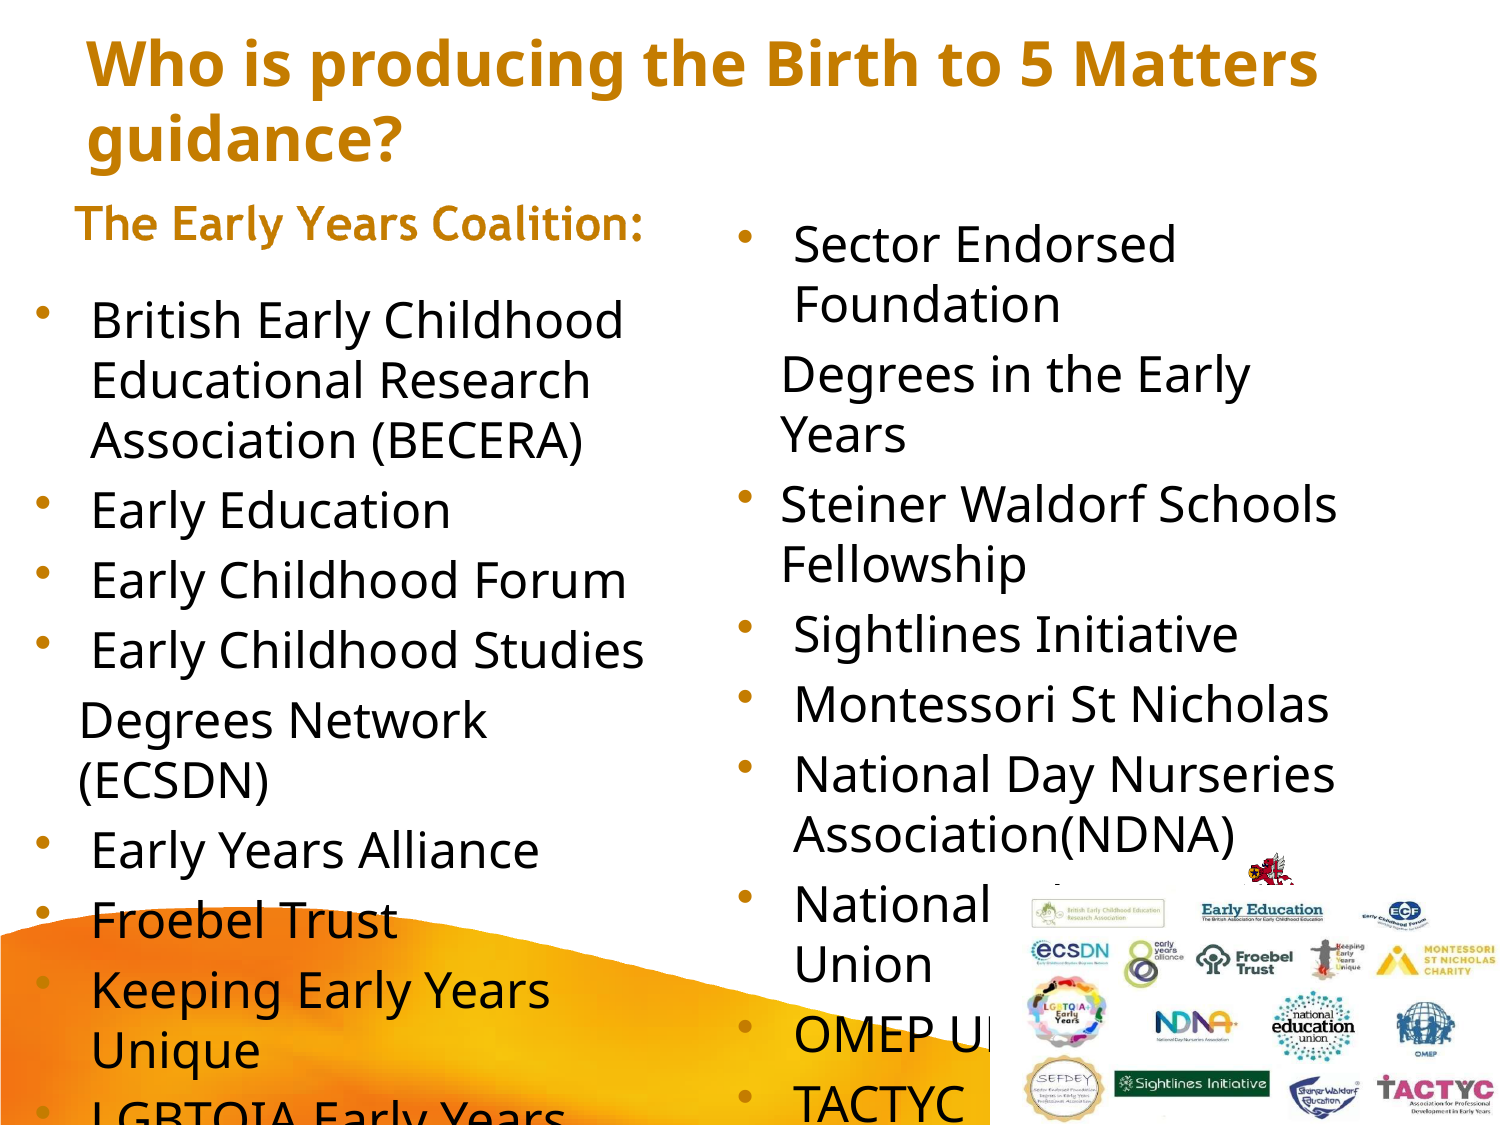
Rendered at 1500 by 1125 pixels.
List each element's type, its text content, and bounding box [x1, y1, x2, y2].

title Who is producing the Birth to 5 Matters guidance? [71, 43, 1373, 154]
picture [0, 0, 1500, 1125]
list Sector Endorsed Foundation Degrees in the Early Years Steiner Waldorf Schools Fellowship Sightlines Initiative Montessori St Nicholas National Day Nurseries Association(NDNA) National Education Union OMEP UK TACTYC [721, 205, 1391, 692]
list British Early Childhood Educational Research Association (BECERA) Early Education Early Childhood Forum Early Childhood Studies Degrees Network (ECSDN) Early Years Alliance Froebel Trust Keeping Early Years Unique LGBTQIA Early Years [19, 281, 699, 768]
